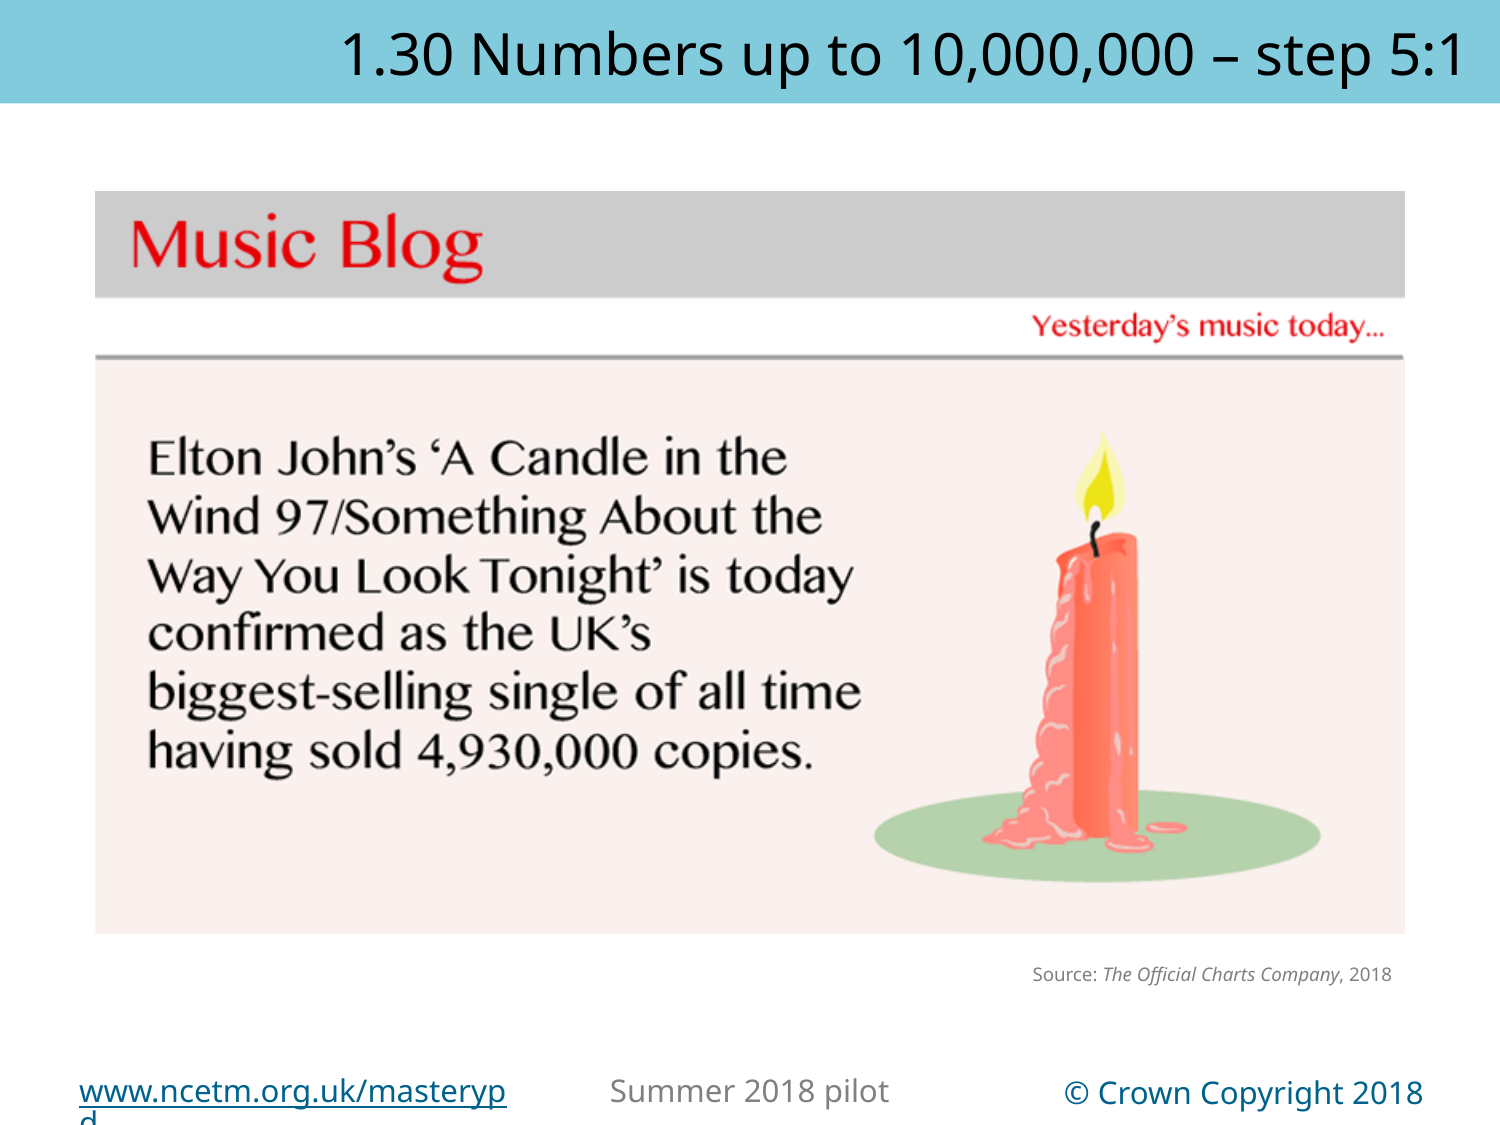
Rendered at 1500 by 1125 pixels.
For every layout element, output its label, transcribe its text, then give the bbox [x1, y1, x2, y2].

text_box Source: The Official Charts Company, 2018 [1017, 957, 1408, 993]
picture [95, 191, 1405, 934]
list 1.30 Numbers up to 10,000,000 – step 5:1 [0, 0, 1500, 104]
